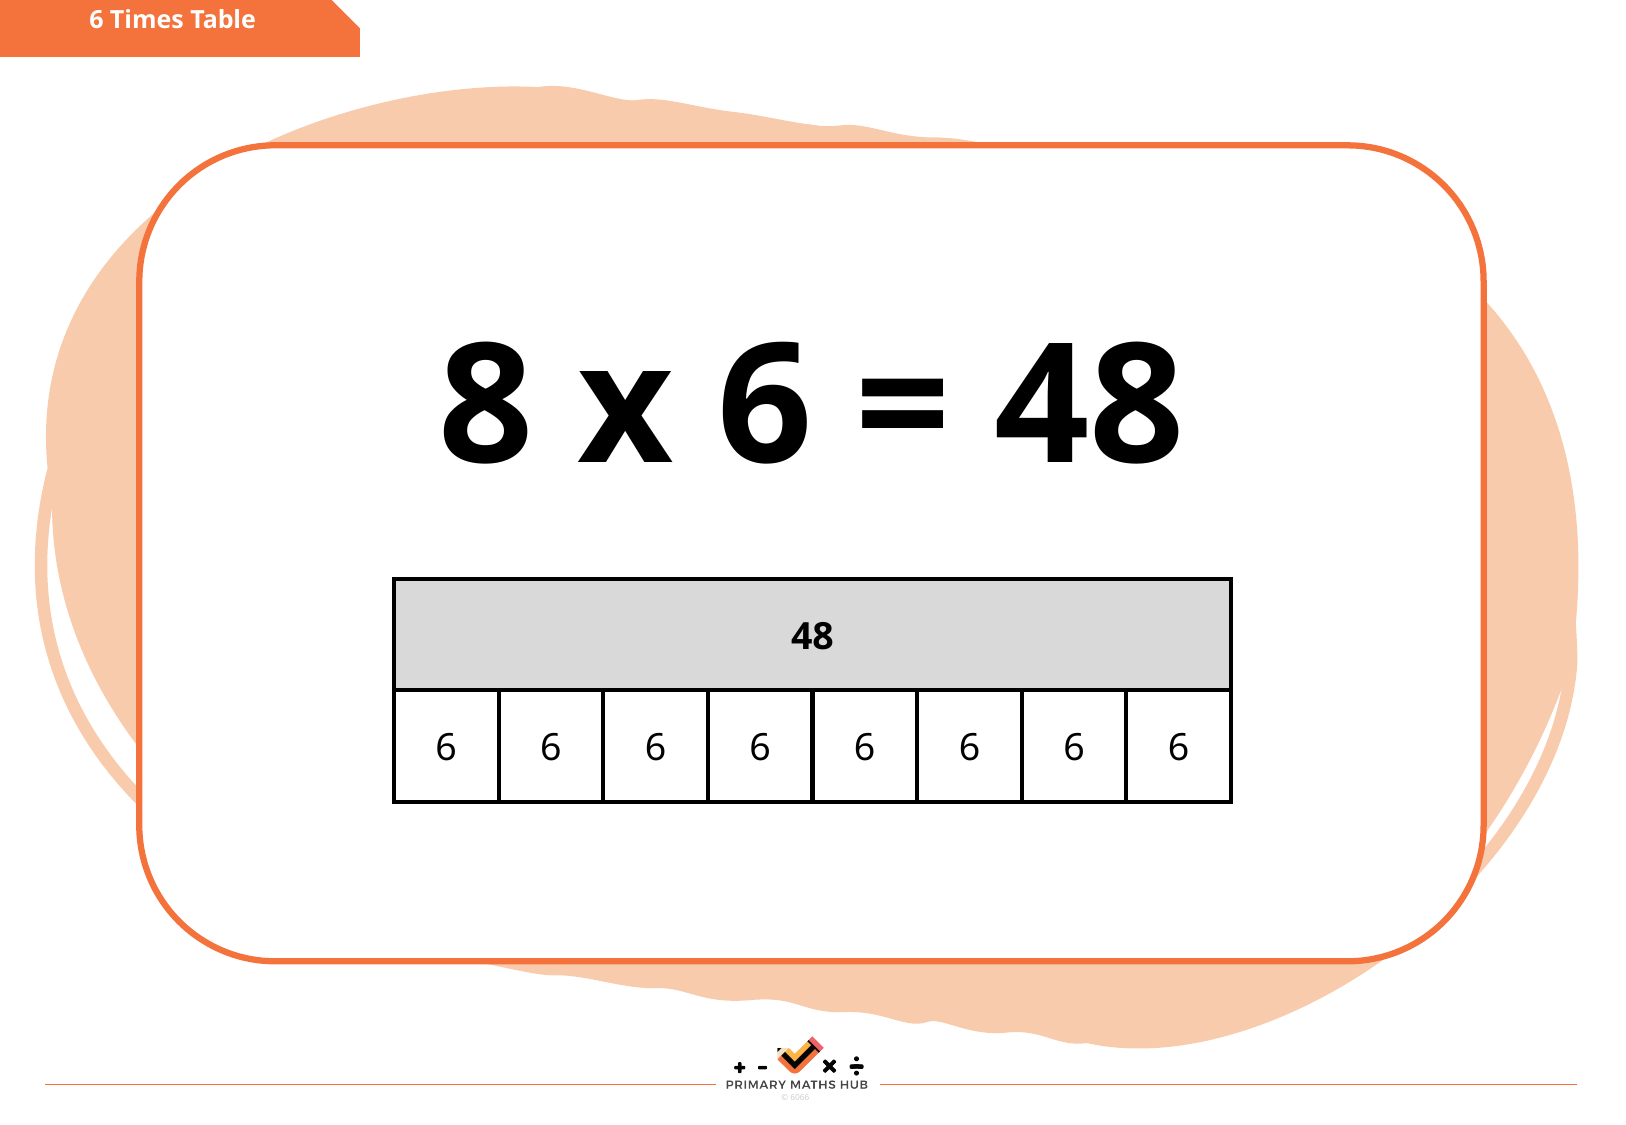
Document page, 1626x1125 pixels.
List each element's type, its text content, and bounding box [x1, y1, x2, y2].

text_box [138, 144, 1485, 963]
text_box 8 x 6 = 48 [140, 288, 1485, 503]
table_header 48 [396, 581, 1229, 688]
table_cell 6 [605, 692, 706, 800]
text_box [273, 91, 956, 144]
picture [722, 1034, 872, 1094]
table_cell 6 [396, 692, 497, 800]
text_box [39, 214, 155, 799]
table_cell 6 [1024, 692, 1124, 800]
table_cell 6 [710, 692, 810, 800]
text_box [1479, 300, 1579, 867]
text_box © 6066 [720, 1084, 870, 1110]
table_cell 6 [1128, 692, 1229, 800]
text_box 6 Times Table [0, 0, 361, 58]
text_box [496, 960, 1374, 1044]
table_cell 6 [815, 692, 915, 800]
table_cell 6 [501, 692, 601, 800]
table_cell 6 [919, 692, 1020, 800]
